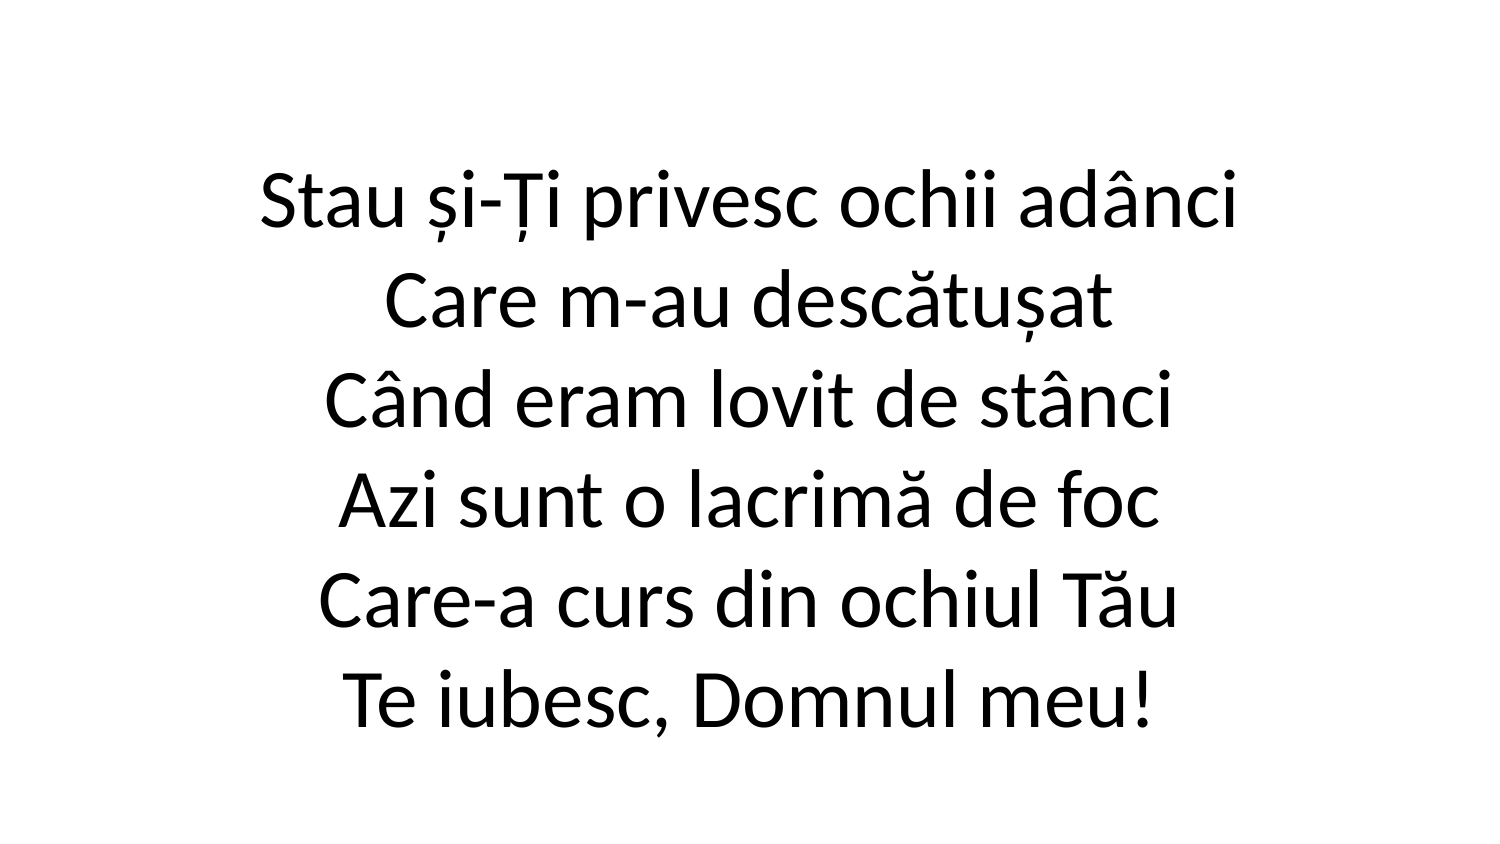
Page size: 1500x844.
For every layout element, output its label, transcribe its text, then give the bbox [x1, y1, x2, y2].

text_box Stau și-Ți privesc ochii adânci Care m-au descătușat Când eram lovit de stânci Azi sunt o lacrimă de foc Care-a curs din ochiul Tău Te iubesc, Domnul meu! [244, 92, 1256, 752]
